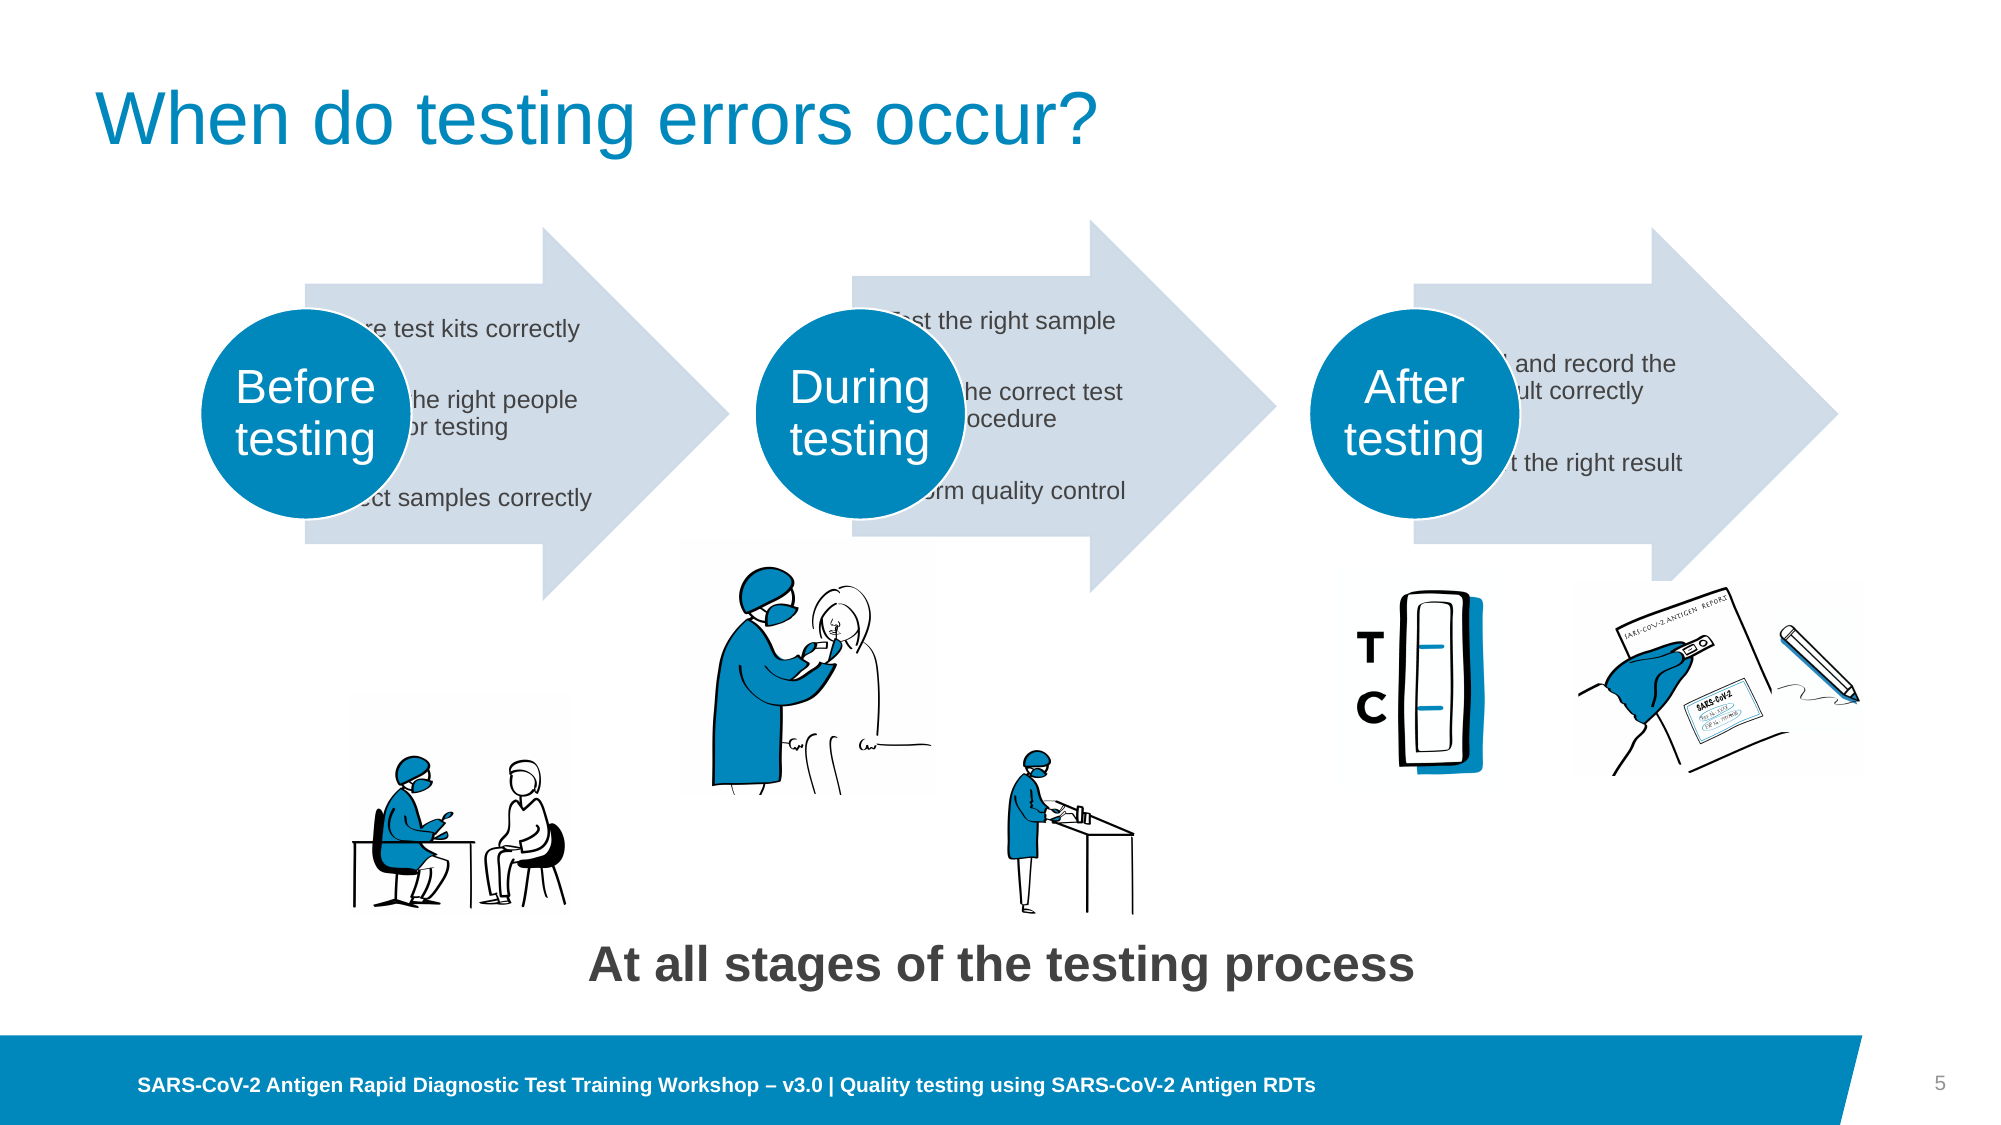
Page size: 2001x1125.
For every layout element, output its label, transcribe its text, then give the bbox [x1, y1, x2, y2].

text_box At all stages of the testing process [274, 923, 1729, 999]
slide_number 5 [1862, 1035, 1947, 1125]
title When do testing errors occur? [95, 6, 199, 162]
picture [1572, 581, 1863, 776]
footer SARS-CoV-2 Antigen Rapid Diagnostic Test Training Workshop – v3.0 | Quality testing using SARS-CoV-2 Antigen RDTs [137, 1042, 1367, 1125]
picture [962, 720, 1166, 924]
picture [679, 538, 936, 795]
picture [349, 693, 573, 916]
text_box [199, 0, 1838, 859]
